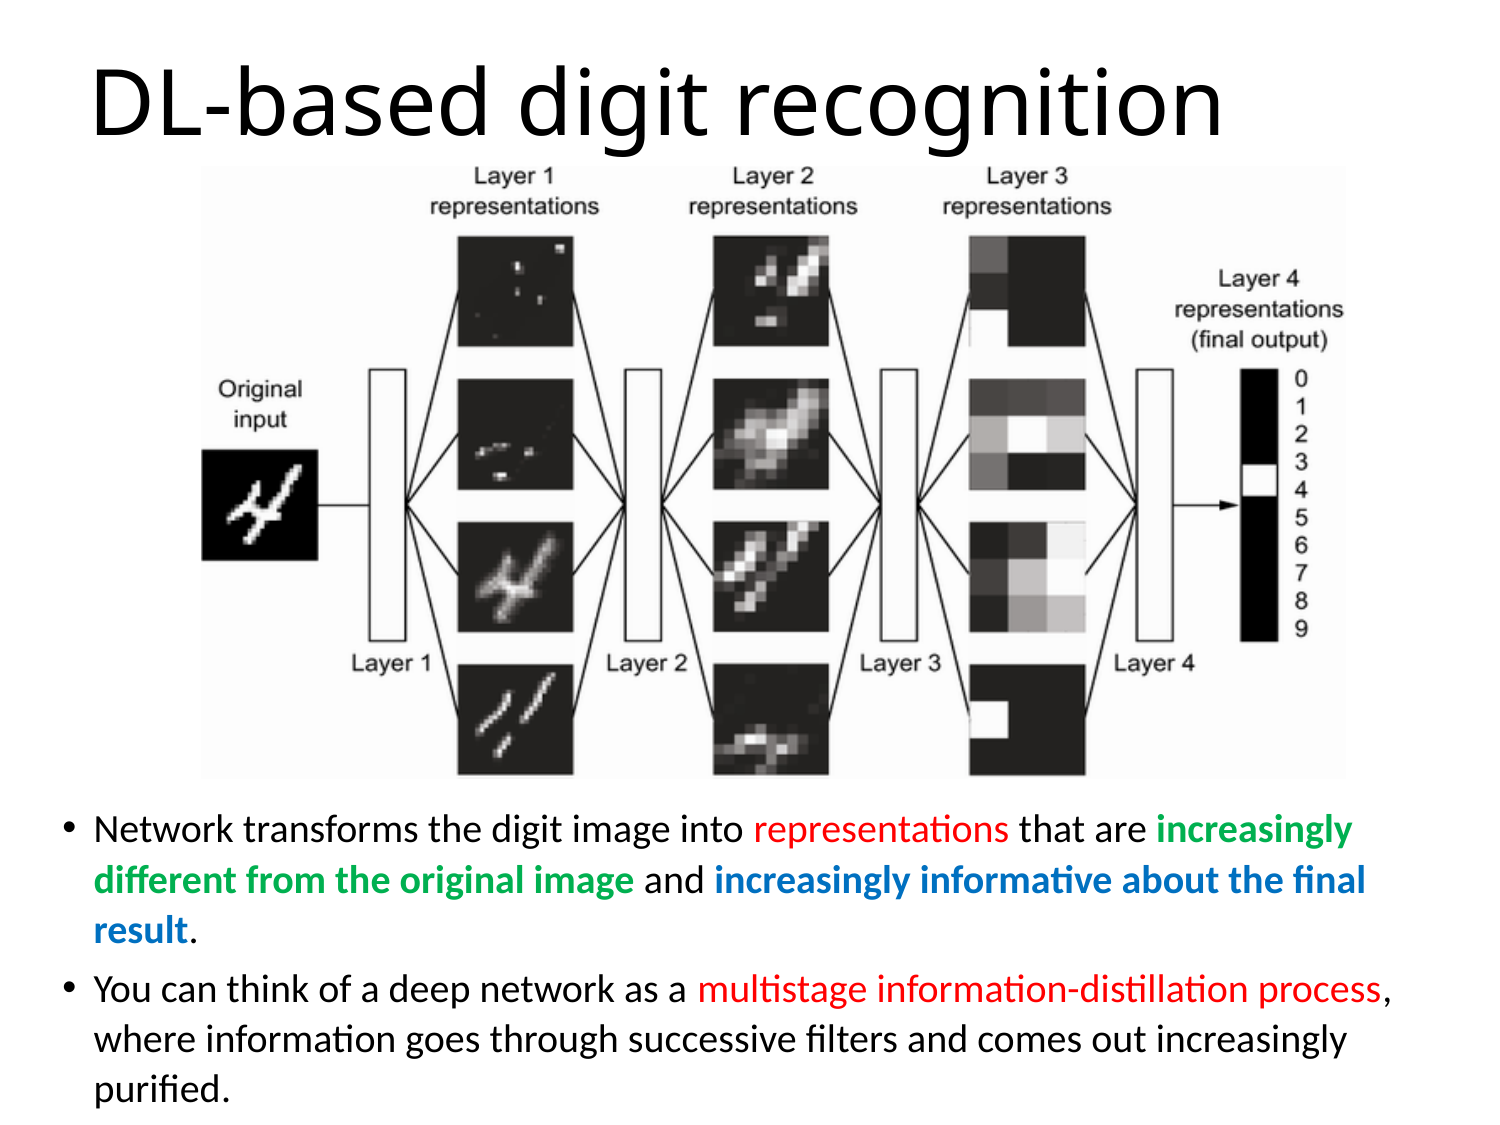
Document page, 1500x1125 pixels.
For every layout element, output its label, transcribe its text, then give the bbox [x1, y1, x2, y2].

picture [201, 166, 1346, 779]
text_box Network transforms the digit image into representations that are increasingly different from the original image and increasingly informative about the final result. You can think of a deep network as a multistage information-distillation process, where information goes through successive filters and comes out increasingly purified. [47, 793, 1486, 1121]
title DL-based digit recognition [73, 45, 1486, 167]
